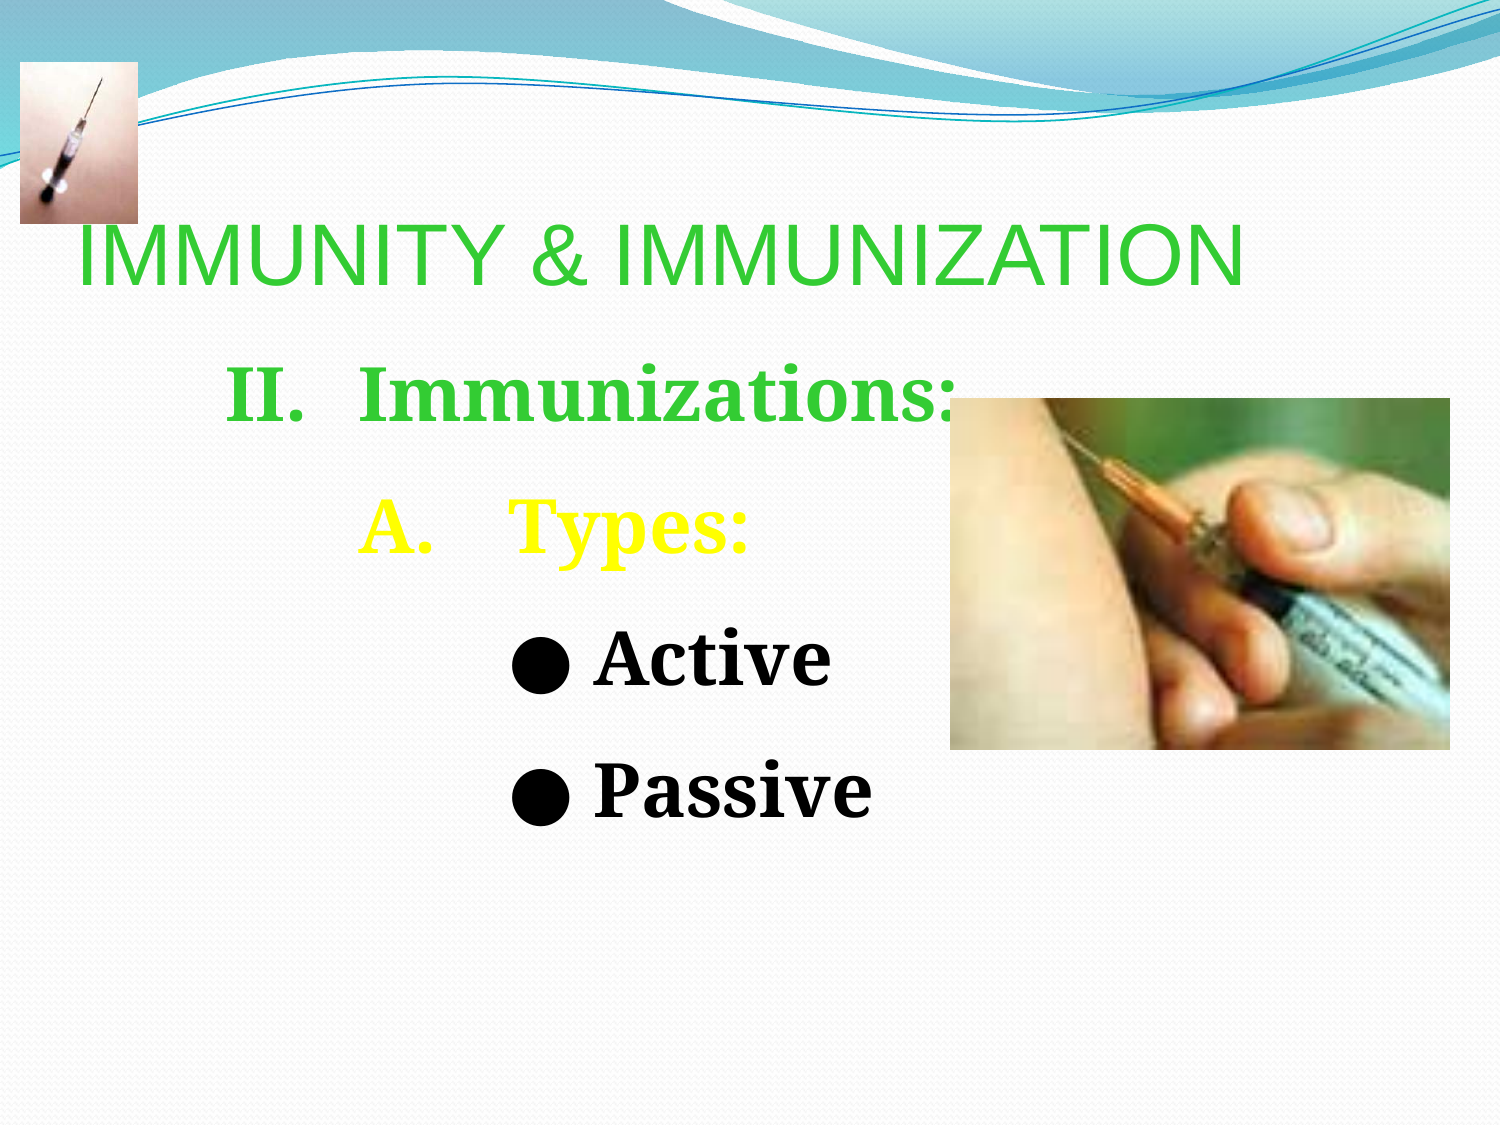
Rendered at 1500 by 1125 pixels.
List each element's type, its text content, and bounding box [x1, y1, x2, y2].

picture [949, 398, 1451, 751]
list II. Immunizations: A. Types: ● Active ● Passive [210, 312, 1451, 1000]
table_cell Rubella [943, 400, 1451, 763]
title IMMUNITY & IMMUNIZATION [75, 115, 1425, 303]
picture [20, 62, 138, 224]
